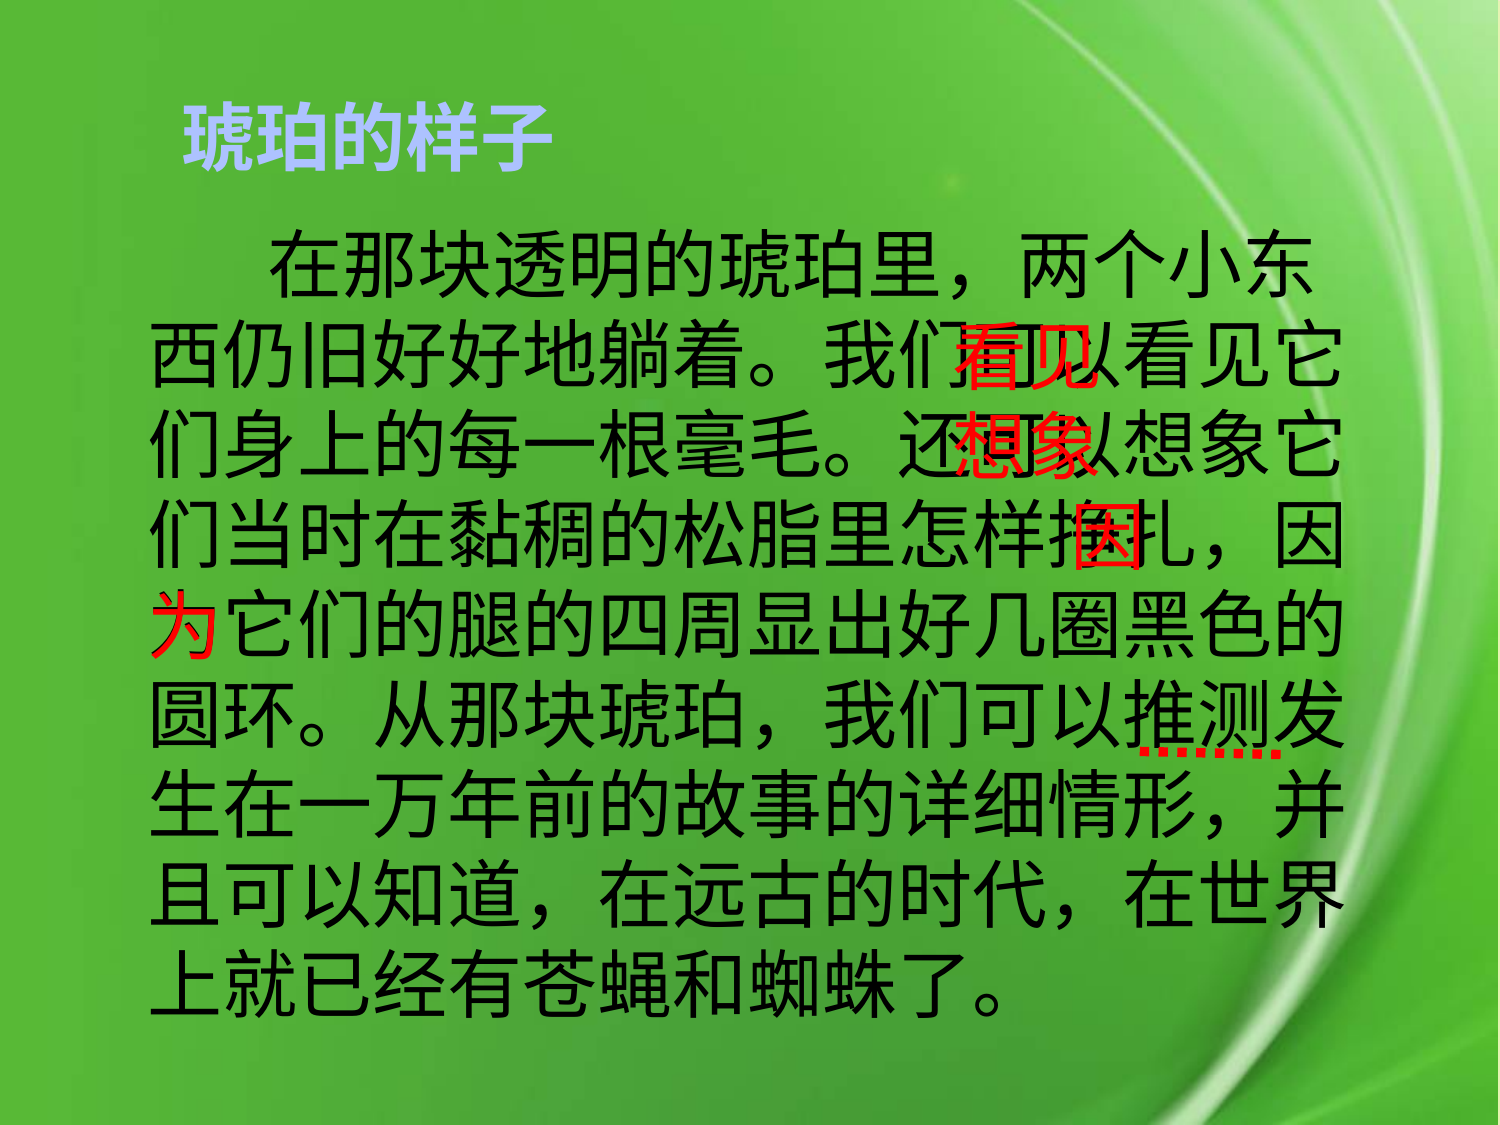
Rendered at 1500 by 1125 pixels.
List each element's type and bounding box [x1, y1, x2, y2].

text_box [1139, 751, 1281, 755]
picture [0, 0, 1498, 1125]
